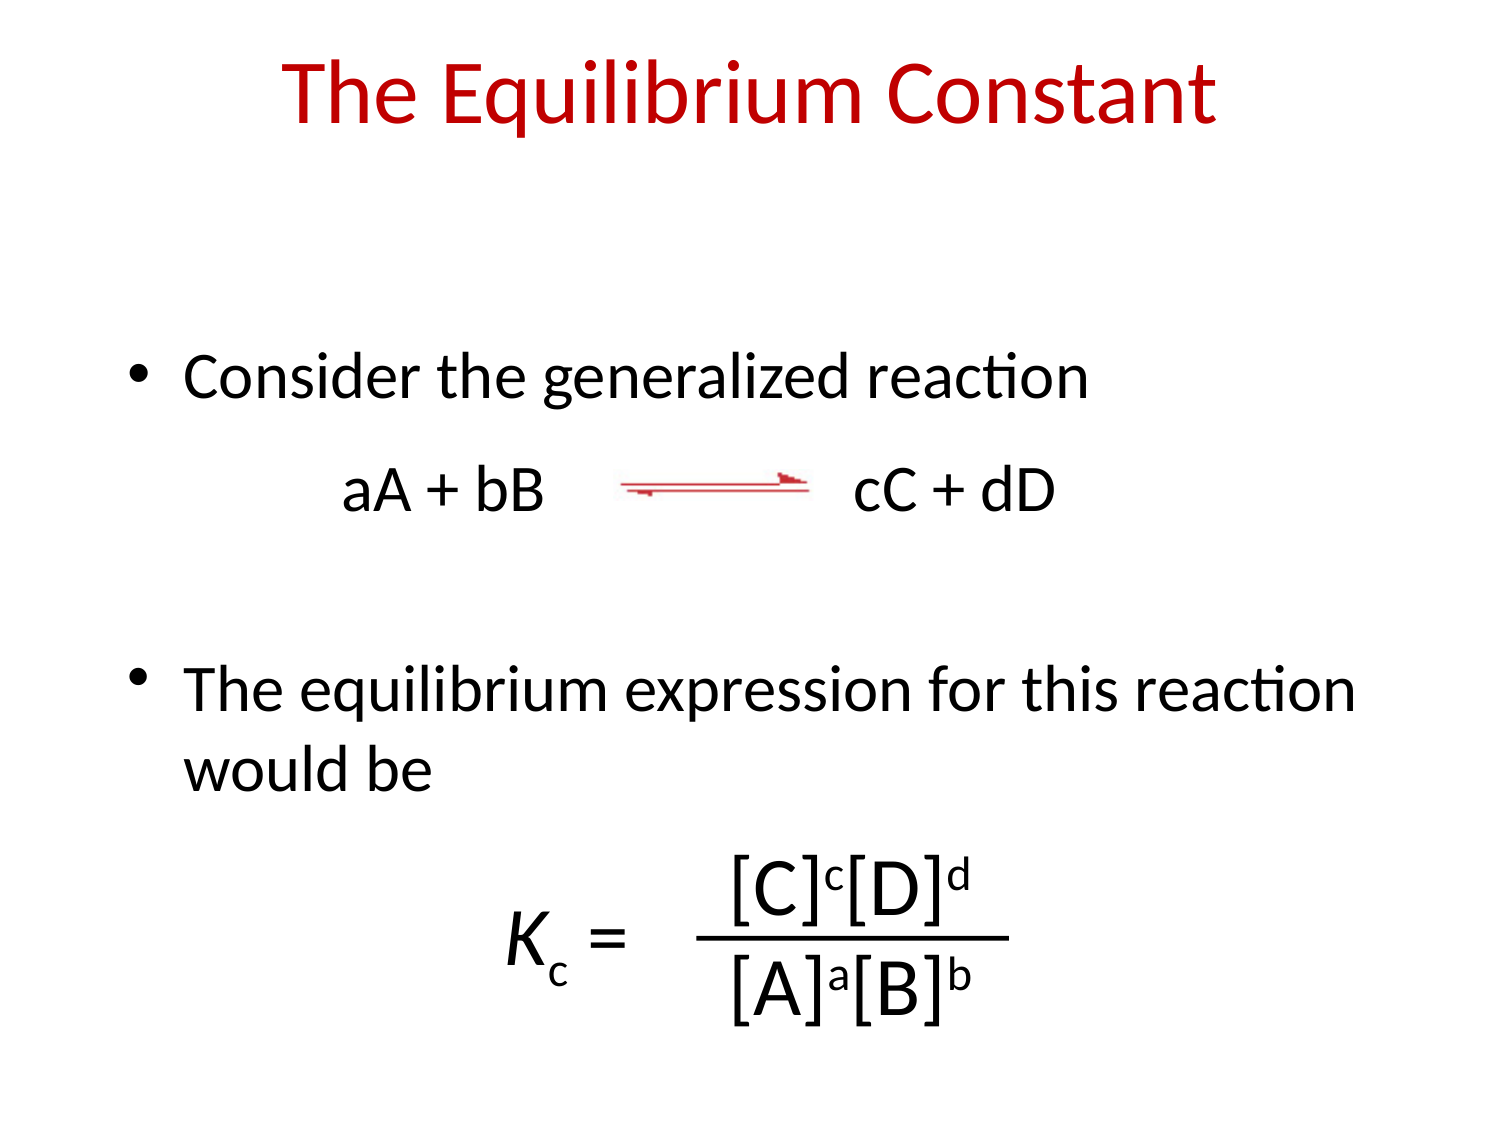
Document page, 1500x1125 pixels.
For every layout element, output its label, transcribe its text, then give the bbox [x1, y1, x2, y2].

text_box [487, 824, 1009, 1043]
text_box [324, 437, 1074, 534]
text_box Consider the generalized reaction [112, 324, 1388, 525]
text_box The equilibrium expression for this reaction would be [112, 637, 1388, 838]
text_box The Equilibrium Constant [0, 24, 1500, 213]
